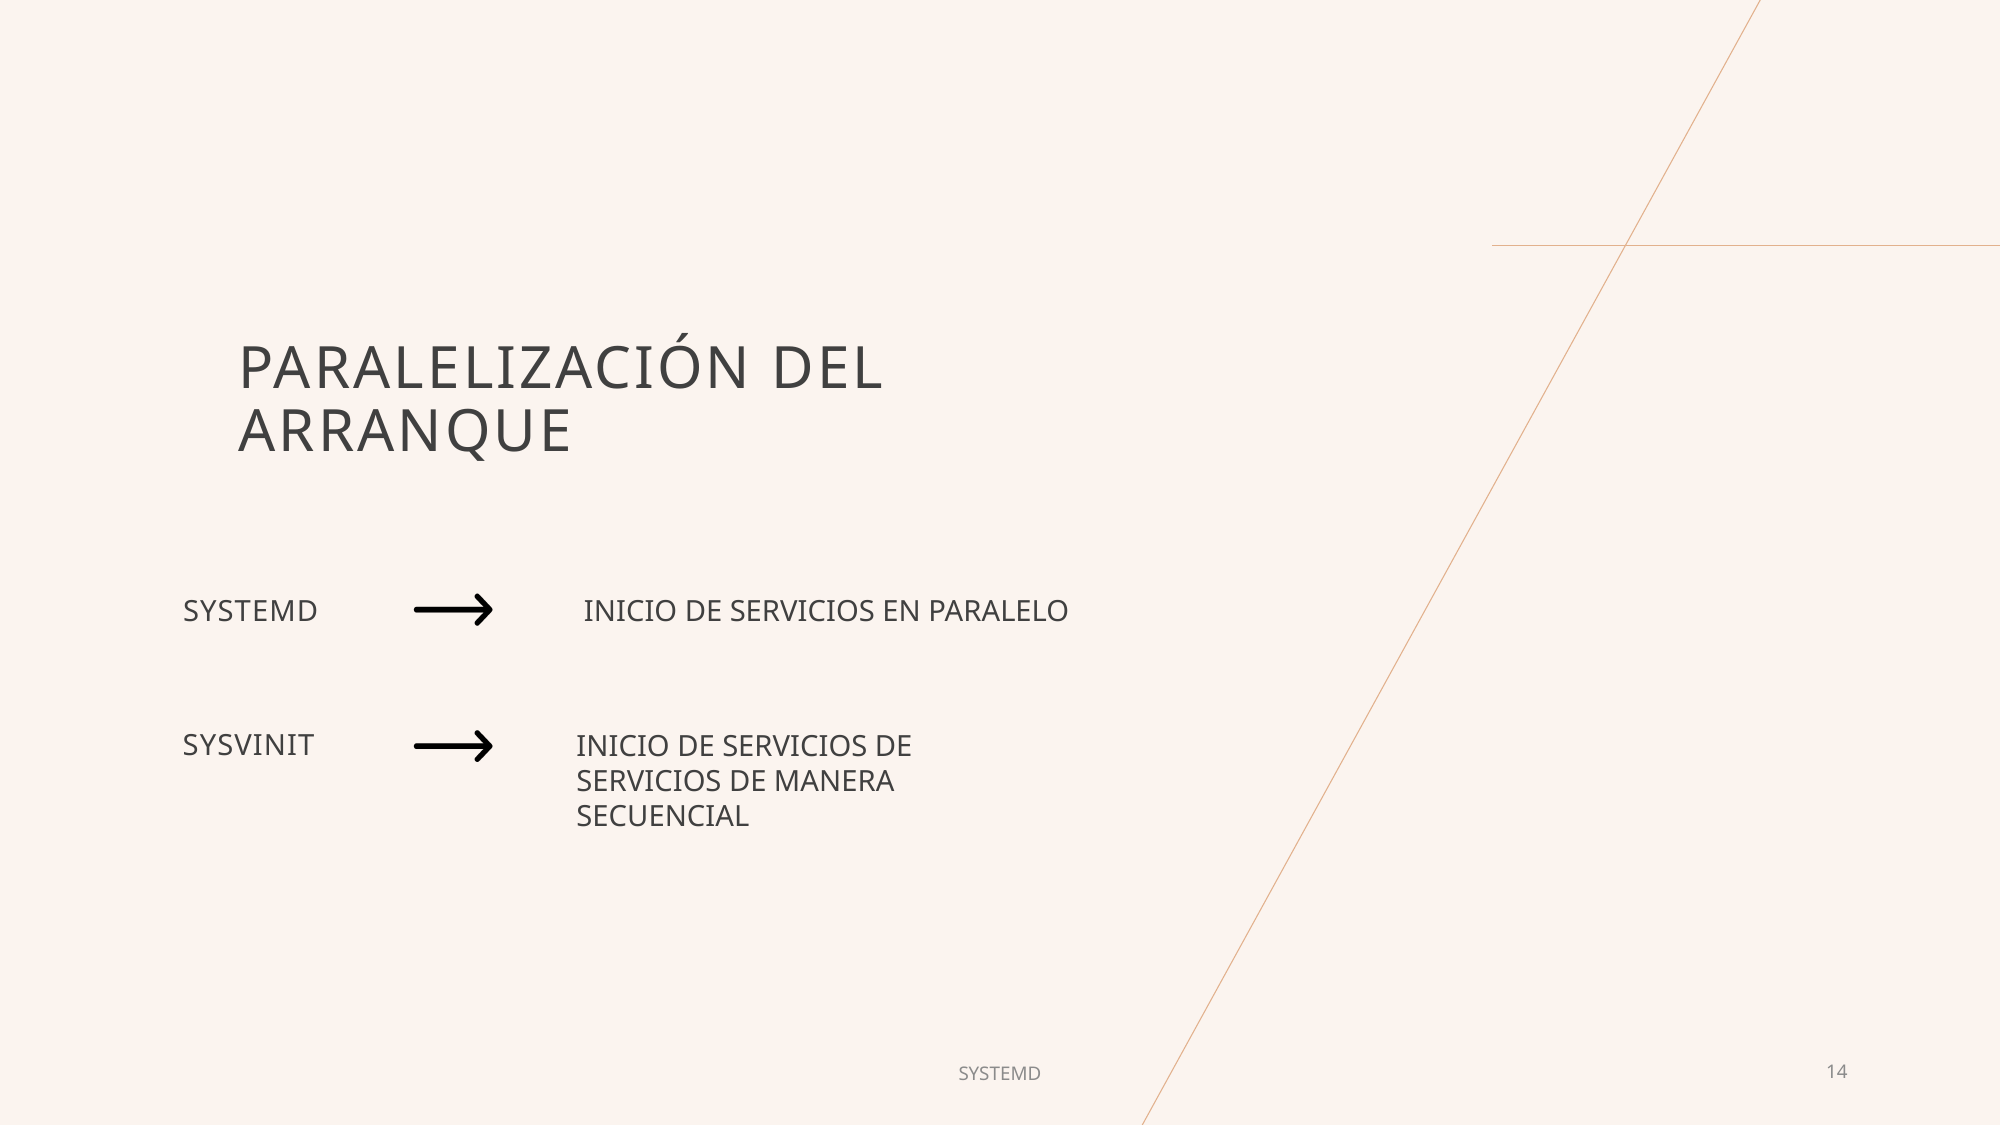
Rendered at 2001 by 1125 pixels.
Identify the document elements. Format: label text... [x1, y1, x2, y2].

text_box INICIO DE SERVICIOS DE SERVICIOS DE MANERA SECUENCIAL [561, 719, 1058, 840]
text_box INICIO DE SERVICIOS EN PARALELO [561, 585, 1086, 635]
slide_number 14 [1412, 1042, 1863, 1103]
footer SYSTEMD [857, 1042, 1143, 1103]
list SYSTEMD [168, 584, 344, 638]
picture [410, 701, 496, 791]
picture [410, 564, 496, 655]
text_box SYSVINIT [167, 718, 344, 772]
title PARALELIZACIÓN DEL ARRANQUE [223, 274, 1062, 472]
